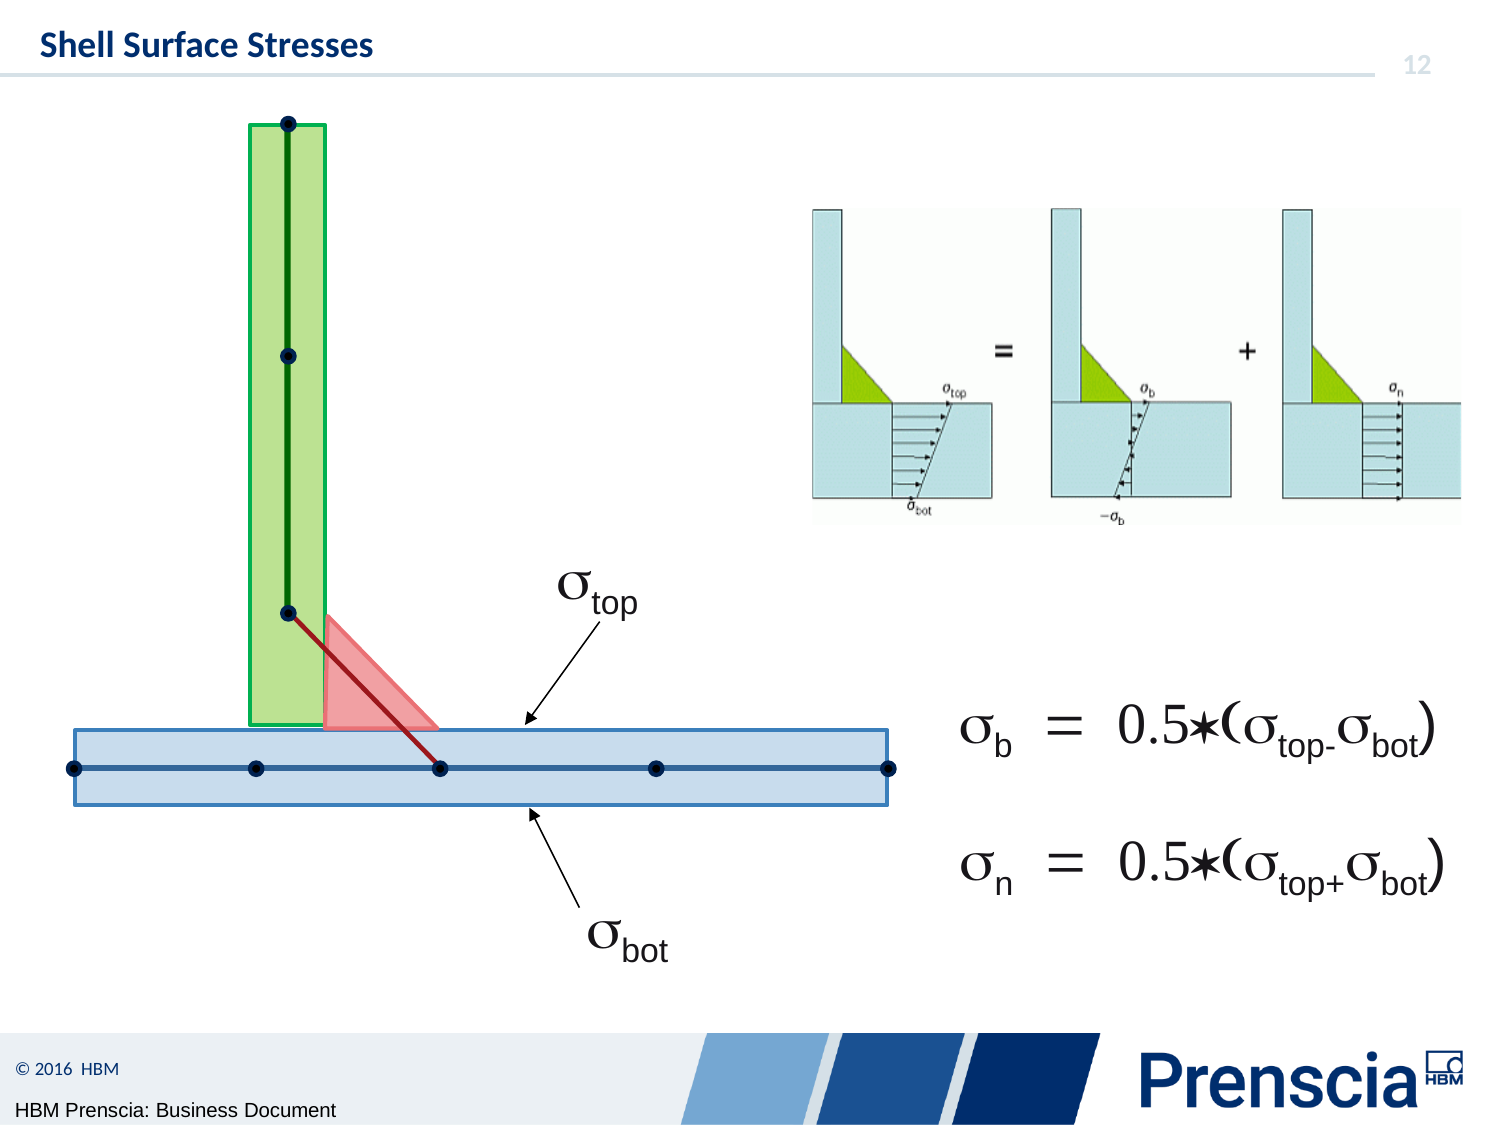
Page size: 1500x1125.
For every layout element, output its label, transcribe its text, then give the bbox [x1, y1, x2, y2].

picture [0, 1033, 1500, 1125]
picture [812, 208, 1462, 526]
text_box sb = 0.5*(stop-sbot) [943, 677, 1453, 772]
text_box sn = 0.5*(stop+sbot) [944, 814, 1462, 910]
text_box sbot [571, 882, 684, 978]
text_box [67, 117, 895, 806]
title Shell Surface Stresses [24, 12, 1375, 70]
text_box [529, 815, 580, 908]
